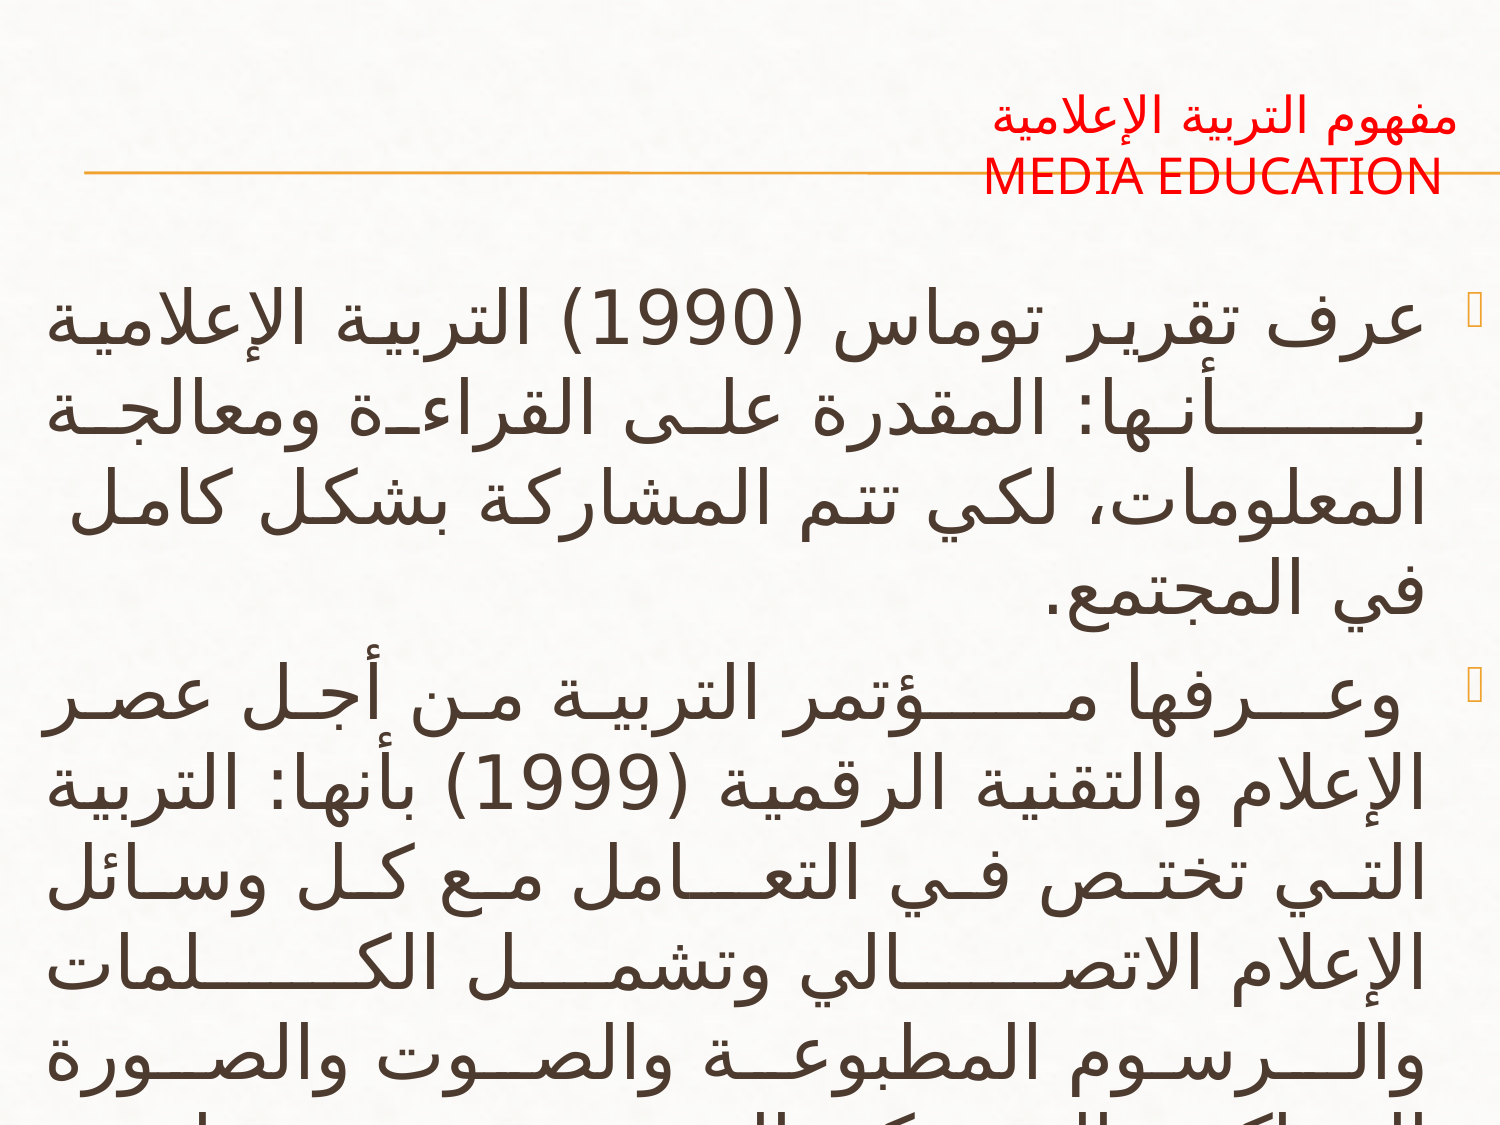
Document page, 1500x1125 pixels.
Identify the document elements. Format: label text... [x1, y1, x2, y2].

title مفهوم التربية الإعلامية Media Education [50, 75, 1475, 213]
list عرف تقرير توماس (1990) التربية الإعلامية بـــــــأنـها: المقدرة على القراءة ومعالجة المعلومات، لكي تتم المشاركة بشكل كامل في المجتمع. وعــرفها مـــــؤتمر التربية من أجل عصر الإعلام والتقنية الرقمية (1999) بأنها: التربية التي تختص في التعــامل مع كل وسائل الإعلام الاتصـــالي وتشمل الكـــلمات والـرسـوم المطبوعة والصوت والصورة الساكنة والمتحركة الـتي يـتم تقديمها عن طريق أي نوع من أنواع التقنيات. [29, 262, 1500, 1083]
